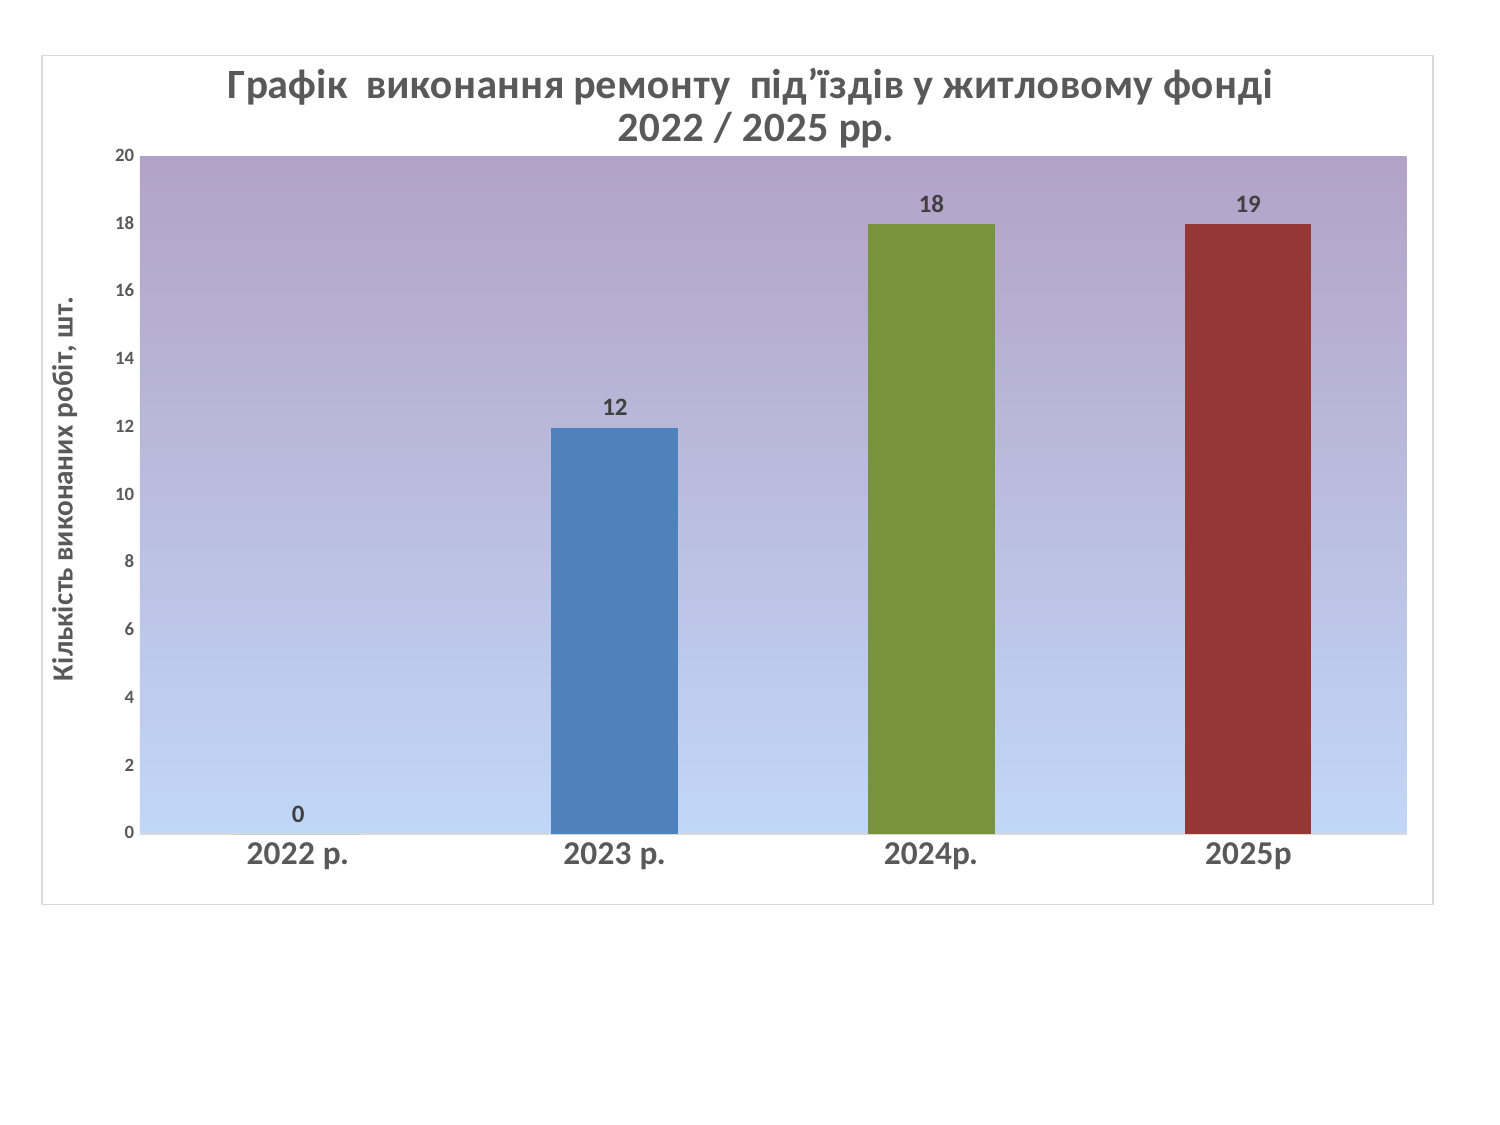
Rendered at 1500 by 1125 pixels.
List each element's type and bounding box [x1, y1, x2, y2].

chart [41, 54, 1434, 906]
